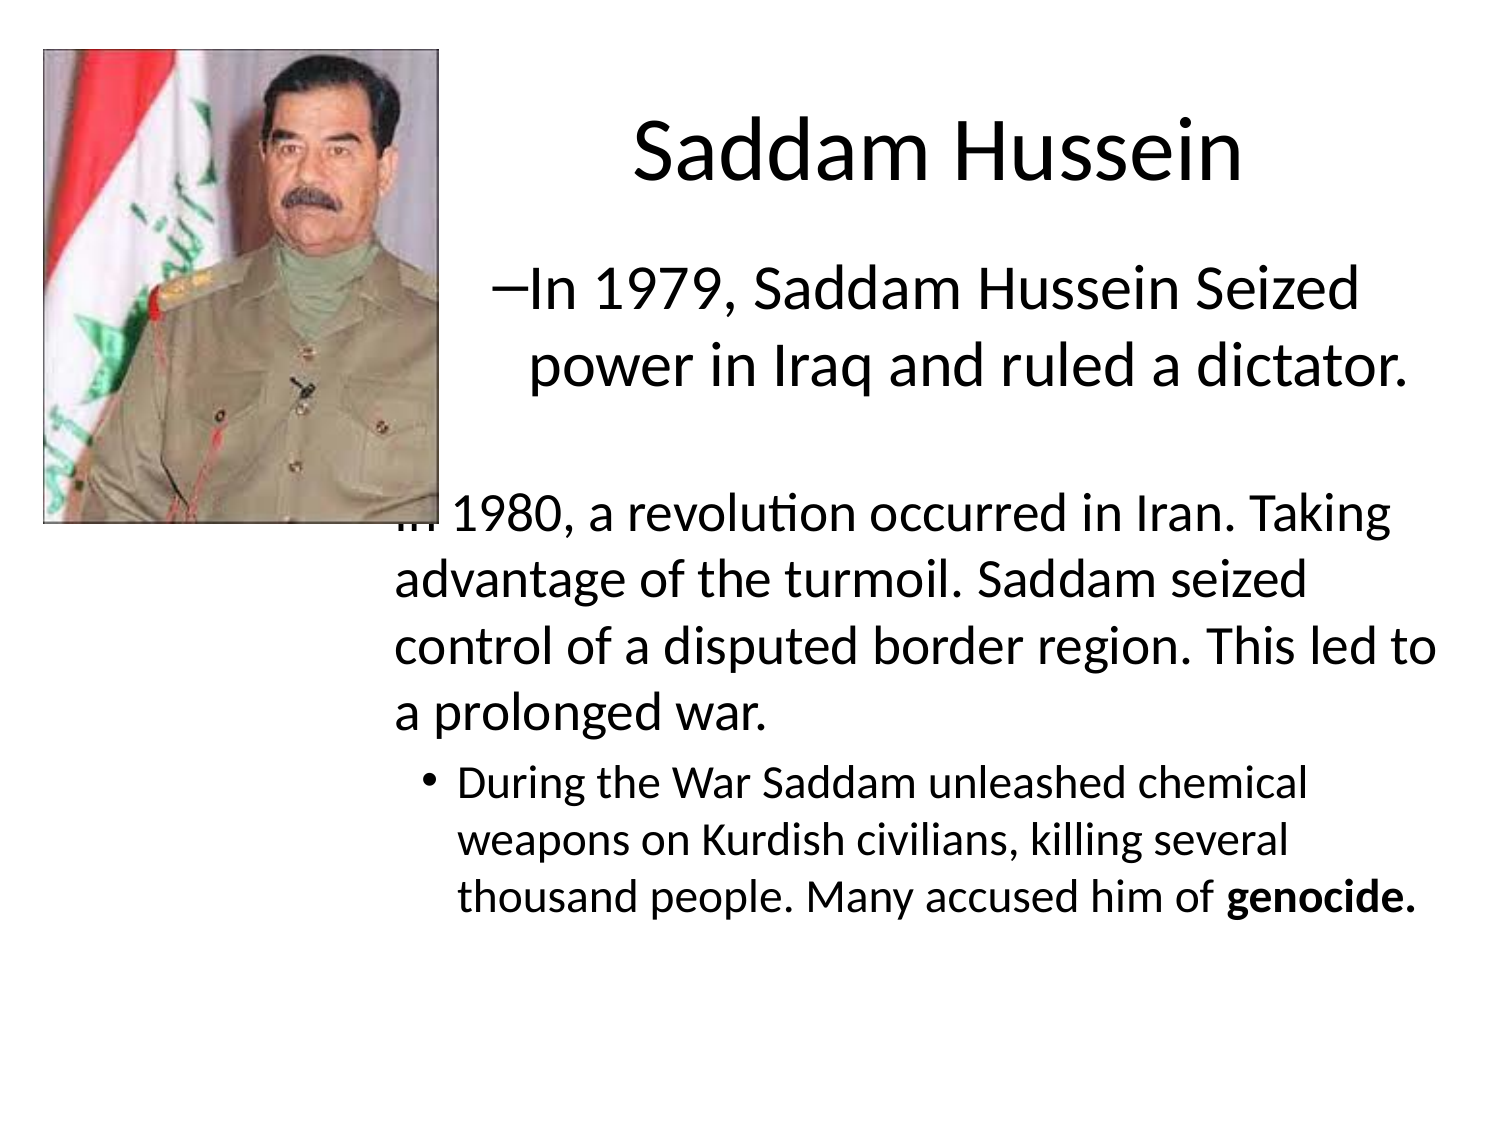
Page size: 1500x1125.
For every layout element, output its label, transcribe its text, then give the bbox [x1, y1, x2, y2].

picture [43, 49, 439, 524]
list In 1979, Saddam Hussein Seized power in Iraq and ruled a dictator. In 1980, a revolution occurred in Iran. Taking advantage of the turmoil. Saddam seized control of a disputed border region. This led to a prolonged war. During the War Saddam unleashed chemical weapons on Kurdish civilians, killing several thousand people. Many accused him of genocide. [264, 237, 1461, 1039]
title Saddam Hussein [440, 50, 1500, 238]
